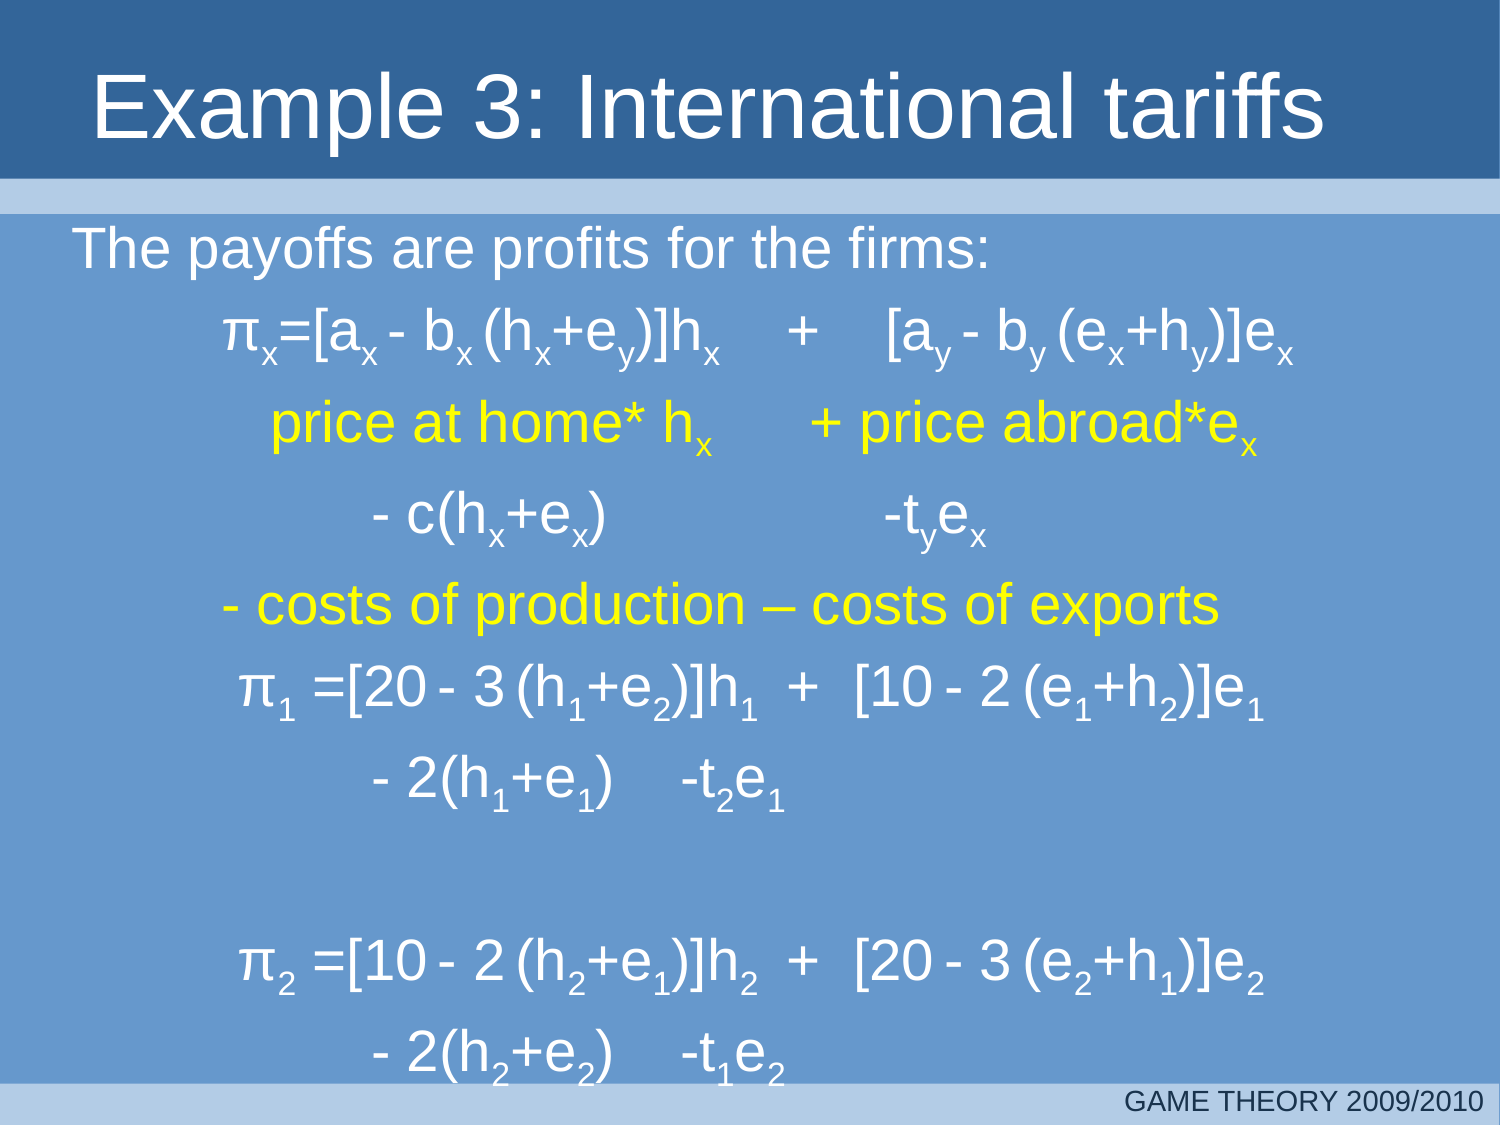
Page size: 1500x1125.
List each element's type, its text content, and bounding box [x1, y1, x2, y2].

list The payoffs are profits for the firms: πx=[ax - bx (hx+ey)]hx + [ay - by (ex+hy)]ex price at home* hx + price abroad*ex - c(hx+ex) -tyex - costs of production – costs of exports π1 =[20 - 3 (h1+e2)]h1 + [10 - 2 (e1+h2)]e1 - 2(h1+e1) -t2e1 π2 =[10 - 2 (h2+e1)]h2 + [20 - 3 (e2+h1)]e2 - 2(h2+e2) -t1e2 [0, 202, 1500, 960]
title Example 3: International tariffs [74, 42, 1436, 162]
text_box GAME THEORY 2009/2010 [1109, 1075, 1500, 1125]
